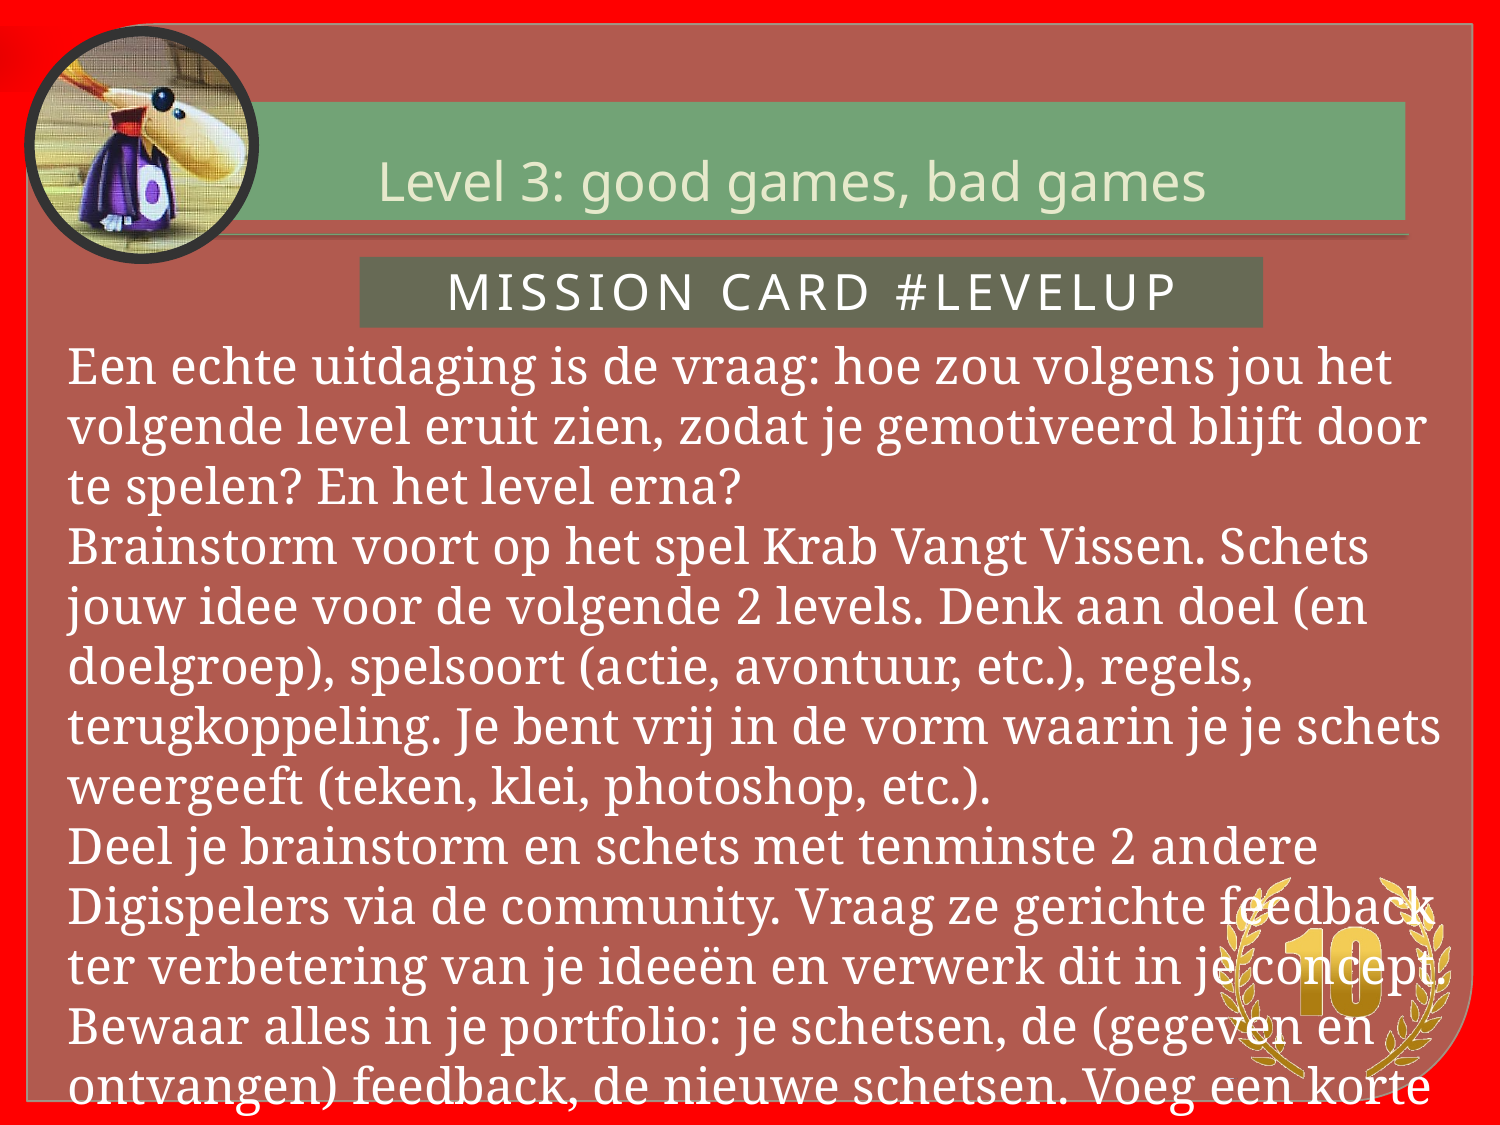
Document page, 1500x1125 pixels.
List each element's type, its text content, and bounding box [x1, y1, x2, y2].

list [29, 31, 255, 260]
text_box Mission card #LevelUp [359, 256, 1264, 327]
title Level 3: good games, bad games [260, 101, 1406, 220]
text_box Een echte uitdaging is de vraag: hoe zou volgens jou het volgende level eruit zien, zodat je gemotiveerd blijft door te spelen? En het level erna? Brainstorm voort op het spel Krab Vangt Vissen. Schets jouw idee voor de volgende 2 levels. Denk aan doel (en doelgroep), spelsoort (actie, avontuur, etc.), regels, terugkoppeling. Je bent vrij in de vorm waarin je je schets weergeeft (teken, klei, photoshop, etc.). Deel je brainstorm en schets met tenminste 2 andere Digispelers via de community. Vraag ze gerichte feedback ter verbetering van je ideeën en verwerk dit in je concept. Bewaar alles in je portfolio: je schetsen, de (gegeven en ontvangen) feedback, de nieuwe schetsen. Voeg een korte leeswijzer c.q. toelichting bij. Vermeld de mission card. [53, 327, 1471, 1125]
picture [1216, 869, 1453, 1079]
